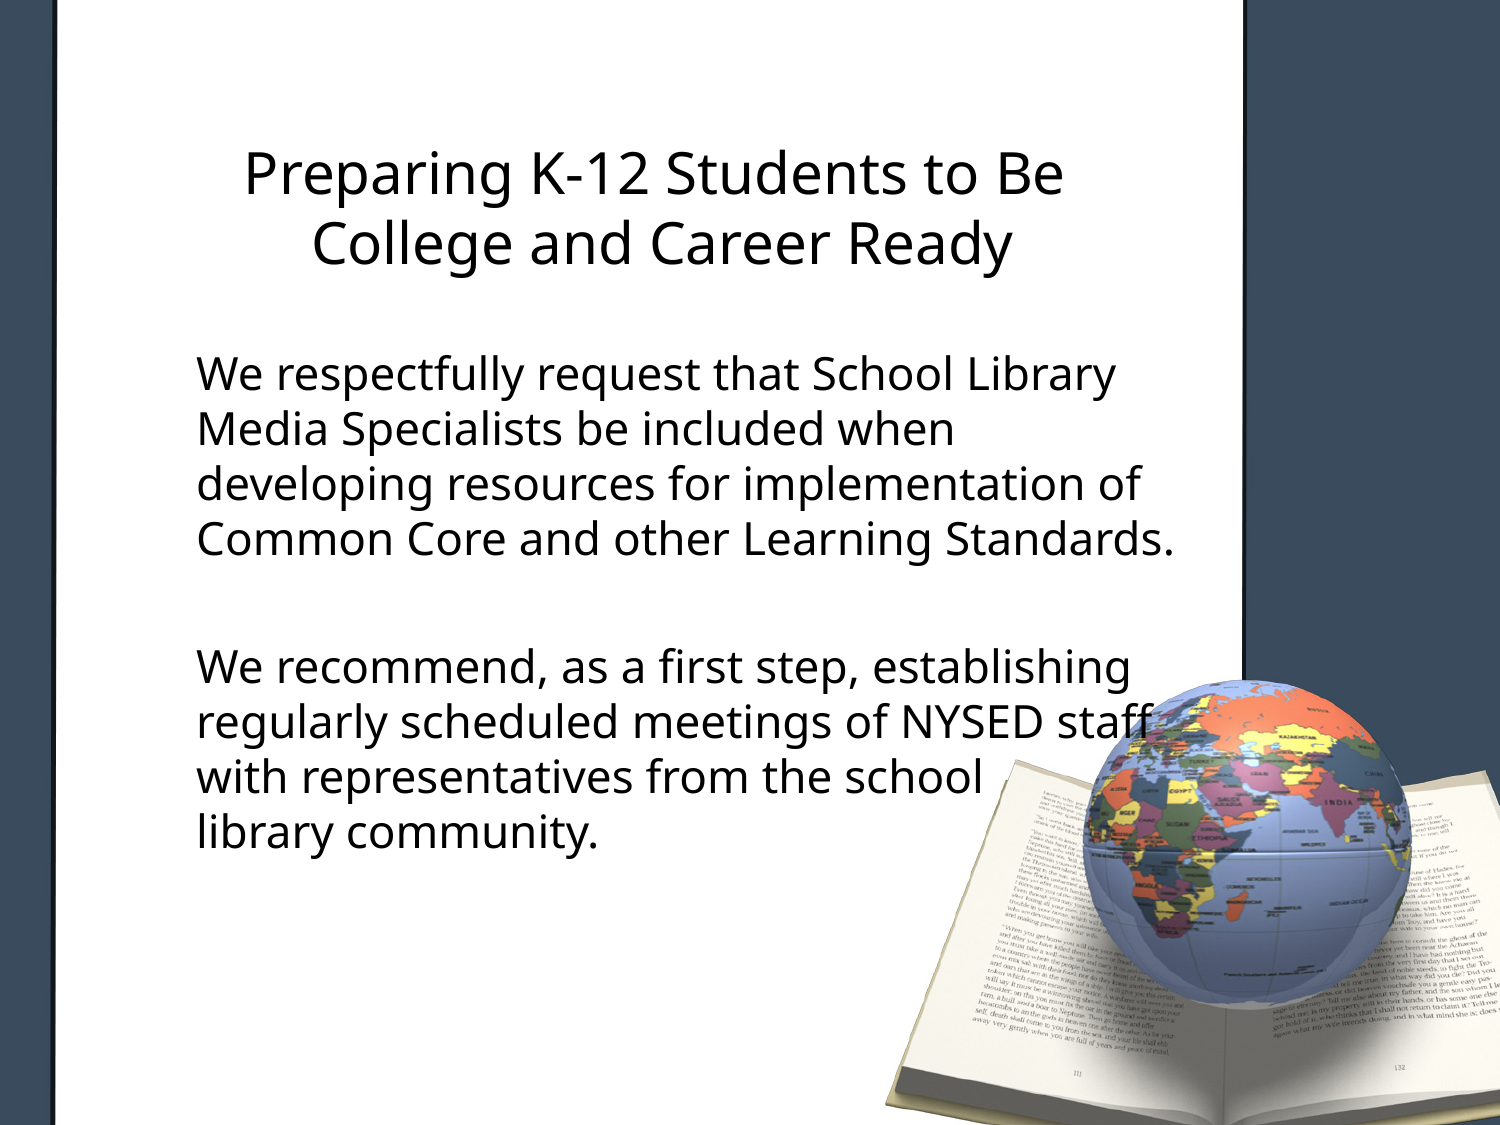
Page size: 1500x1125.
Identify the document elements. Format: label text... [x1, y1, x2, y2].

list We respectfully request that School Library Media Specialists be included when developing resources for implementation of Common Core and other Learning Standards. We recommend, as a first step, establishing regularly scheduled meetings of NYSED staff with representatives from the school library community. [124, 337, 1201, 1051]
title Preparing K-12 Students to Be College and Career Ready [124, 137, 1201, 276]
picture [0, 0, 1500, 1125]
